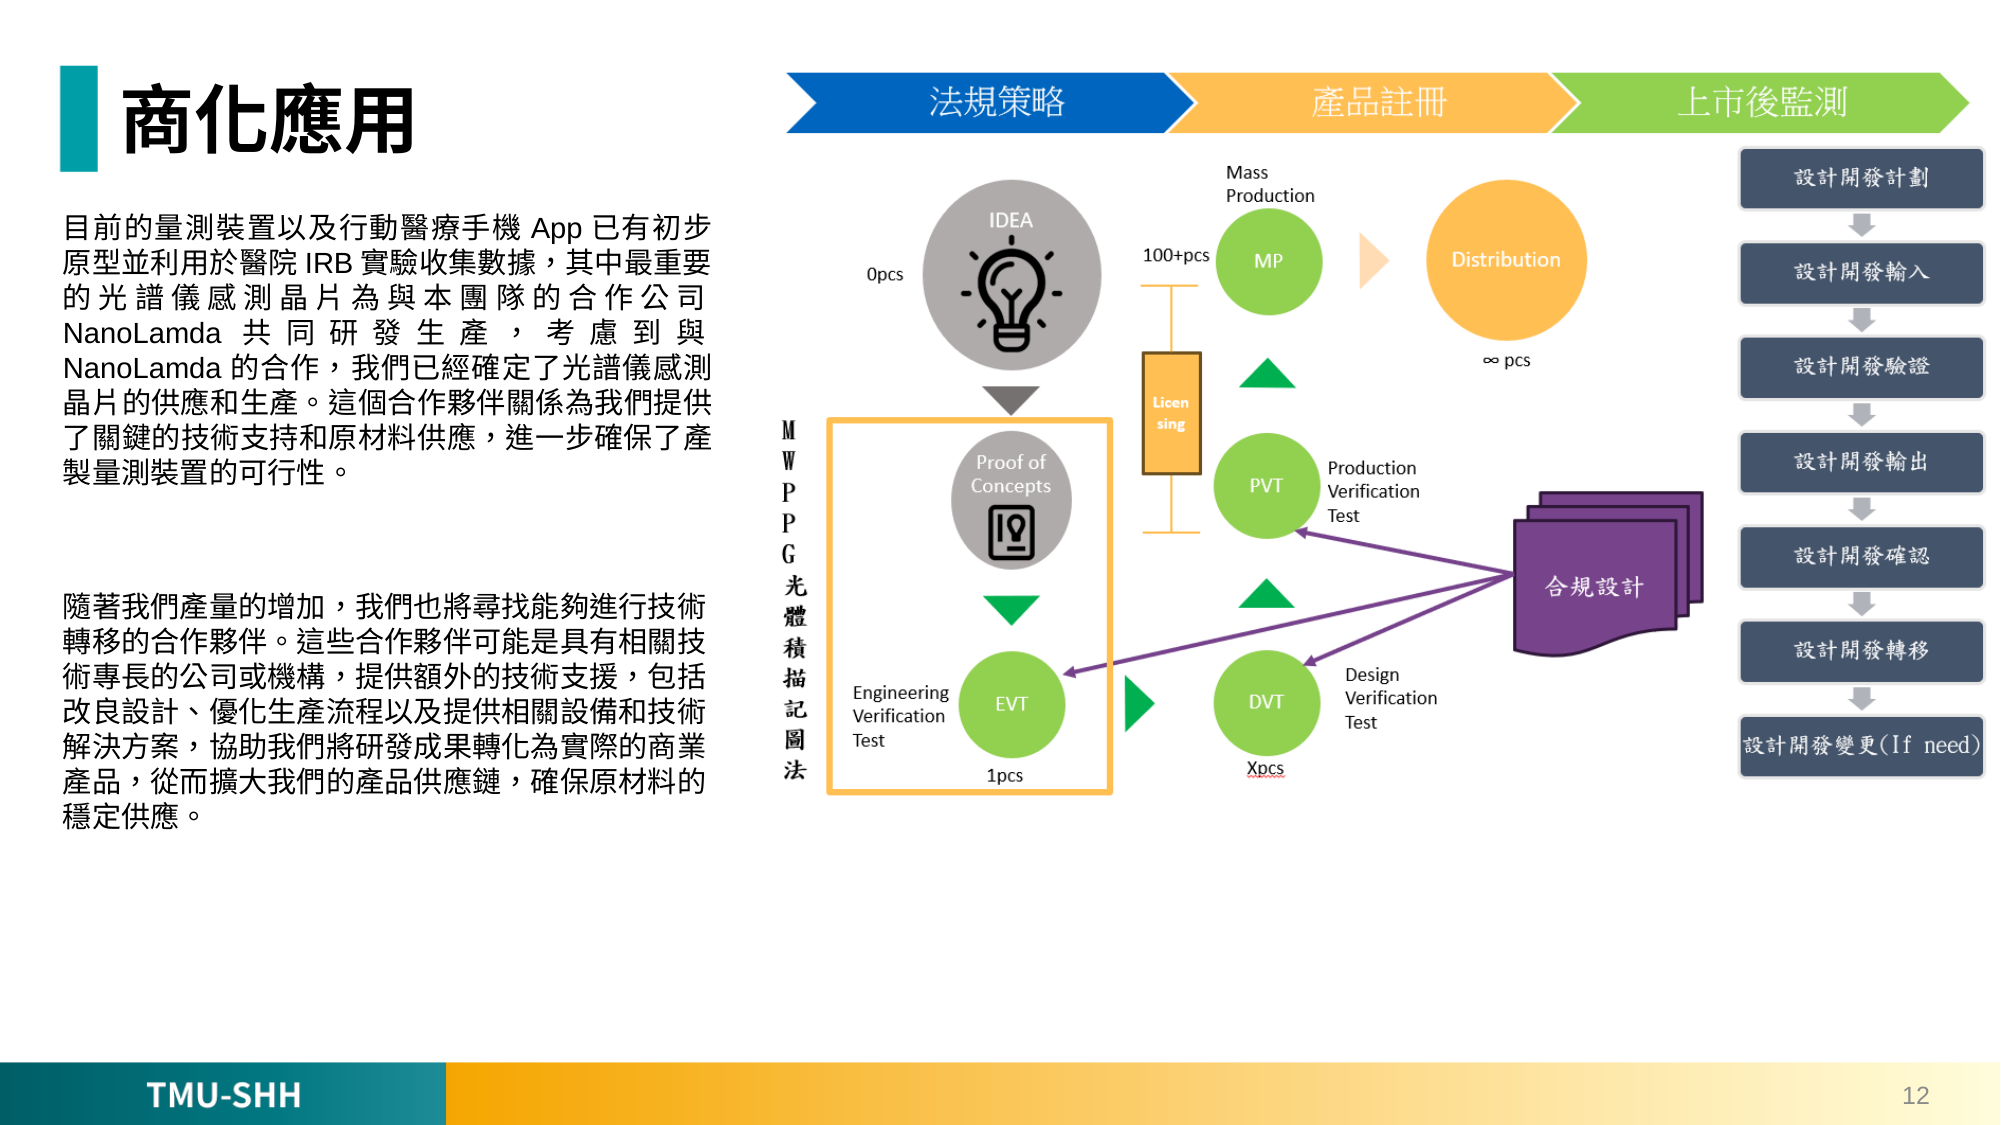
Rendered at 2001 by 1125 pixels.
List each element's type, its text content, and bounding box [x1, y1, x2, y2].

title 商化應用 [104, 60, 765, 174]
slide_number 12 [1740, 1065, 1945, 1125]
picture [0, 0, 2001, 1125]
text_box 目前的量測裝置以及行動醫療手機App已有初步原型並利用於醫院IRB實驗收集數據，其中最重要的光譜儀感測晶片為與本團隊的合作公司NanoLamda共同研發生產，考慮到與NanoLamda的合作，我們已經確定了光譜儀感測晶片的供應和生產。這個合作夥伴關係為我們提供了關鍵的技術支持和原材料供應，進一步確保了產製量測裝置的可行性。 [48, 202, 728, 497]
text_box 隨著我們產量的增加，我們也將尋找能夠進行技術轉移的合作夥伴。這些合作夥伴可能是具有相關技術專長的公司或機構，提供額外的技術支援，包括改良設計、優化生產流程以及提供相關設備和技術解決方案，協助我們將研發成果轉化為實際的商業產品，從而擴大我們的產品供應鏈，確保原材料的穩定供應。 [48, 581, 728, 841]
